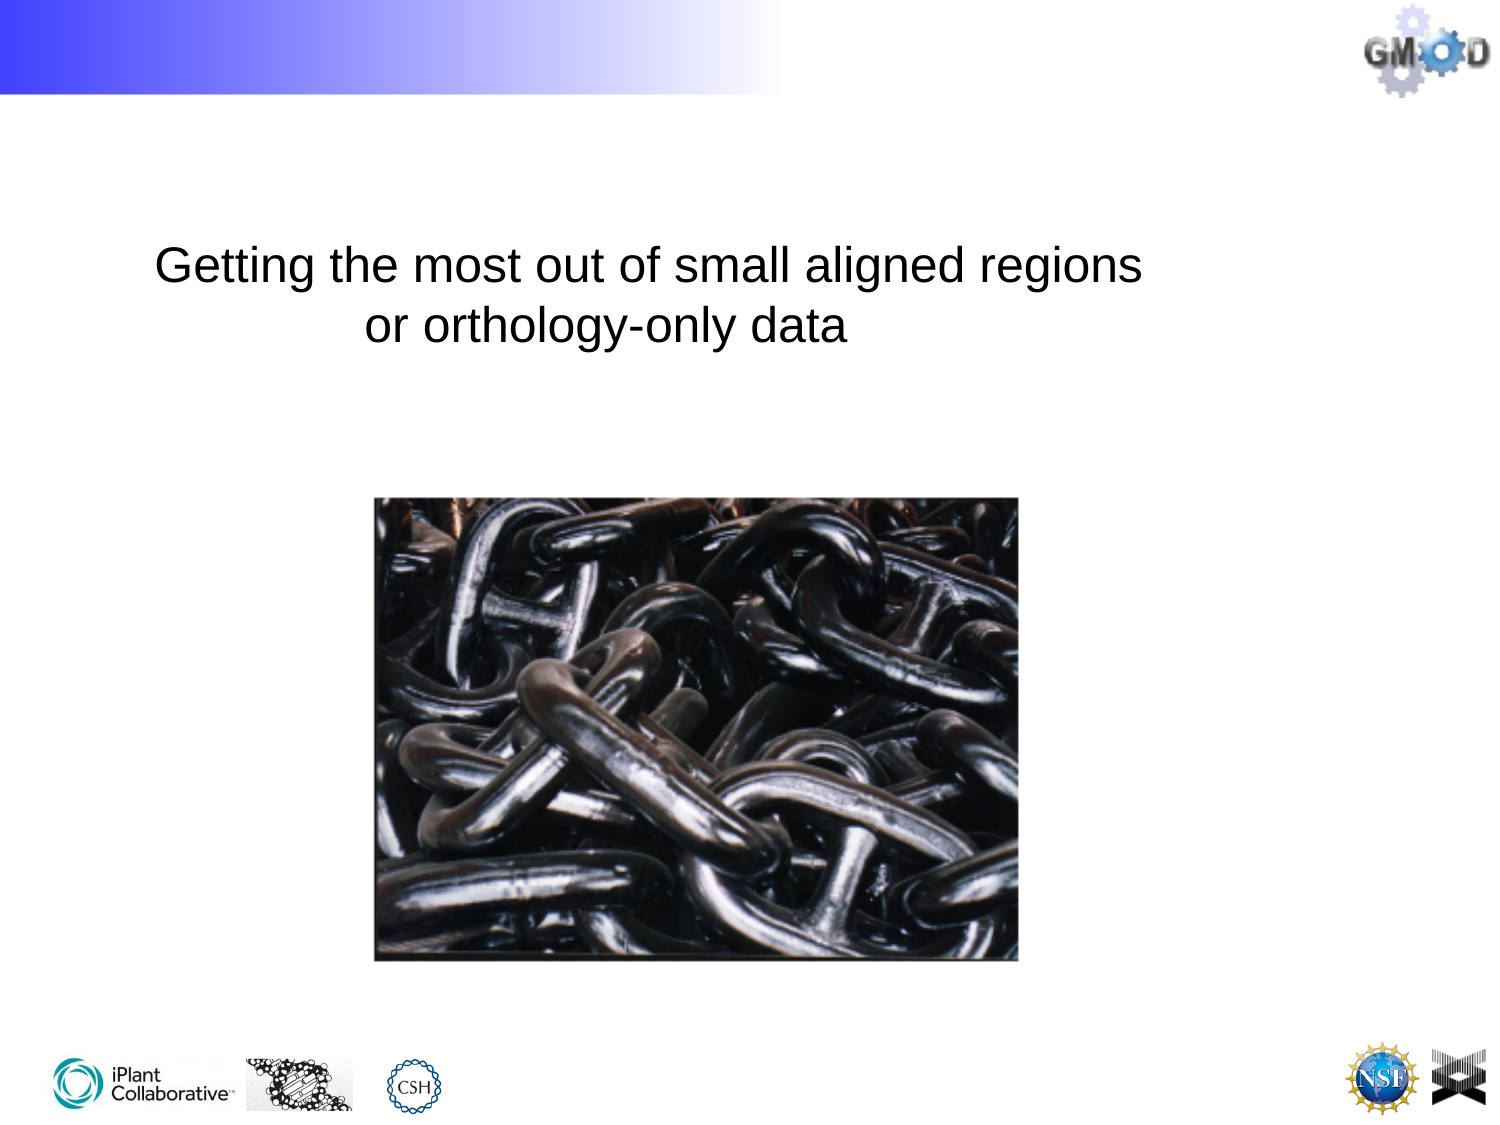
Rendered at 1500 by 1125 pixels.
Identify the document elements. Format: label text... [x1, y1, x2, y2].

text_box [0, 0, 1497, 98]
picture [246, 1056, 353, 1113]
picture [1431, 1049, 1487, 1105]
picture [330, 467, 1097, 1037]
text_box Getting the most out of small aligned regions or orthology-only data [139, 224, 1373, 360]
picture [39, 1053, 240, 1115]
picture [382, 1054, 442, 1116]
picture [1344, 1040, 1420, 1116]
